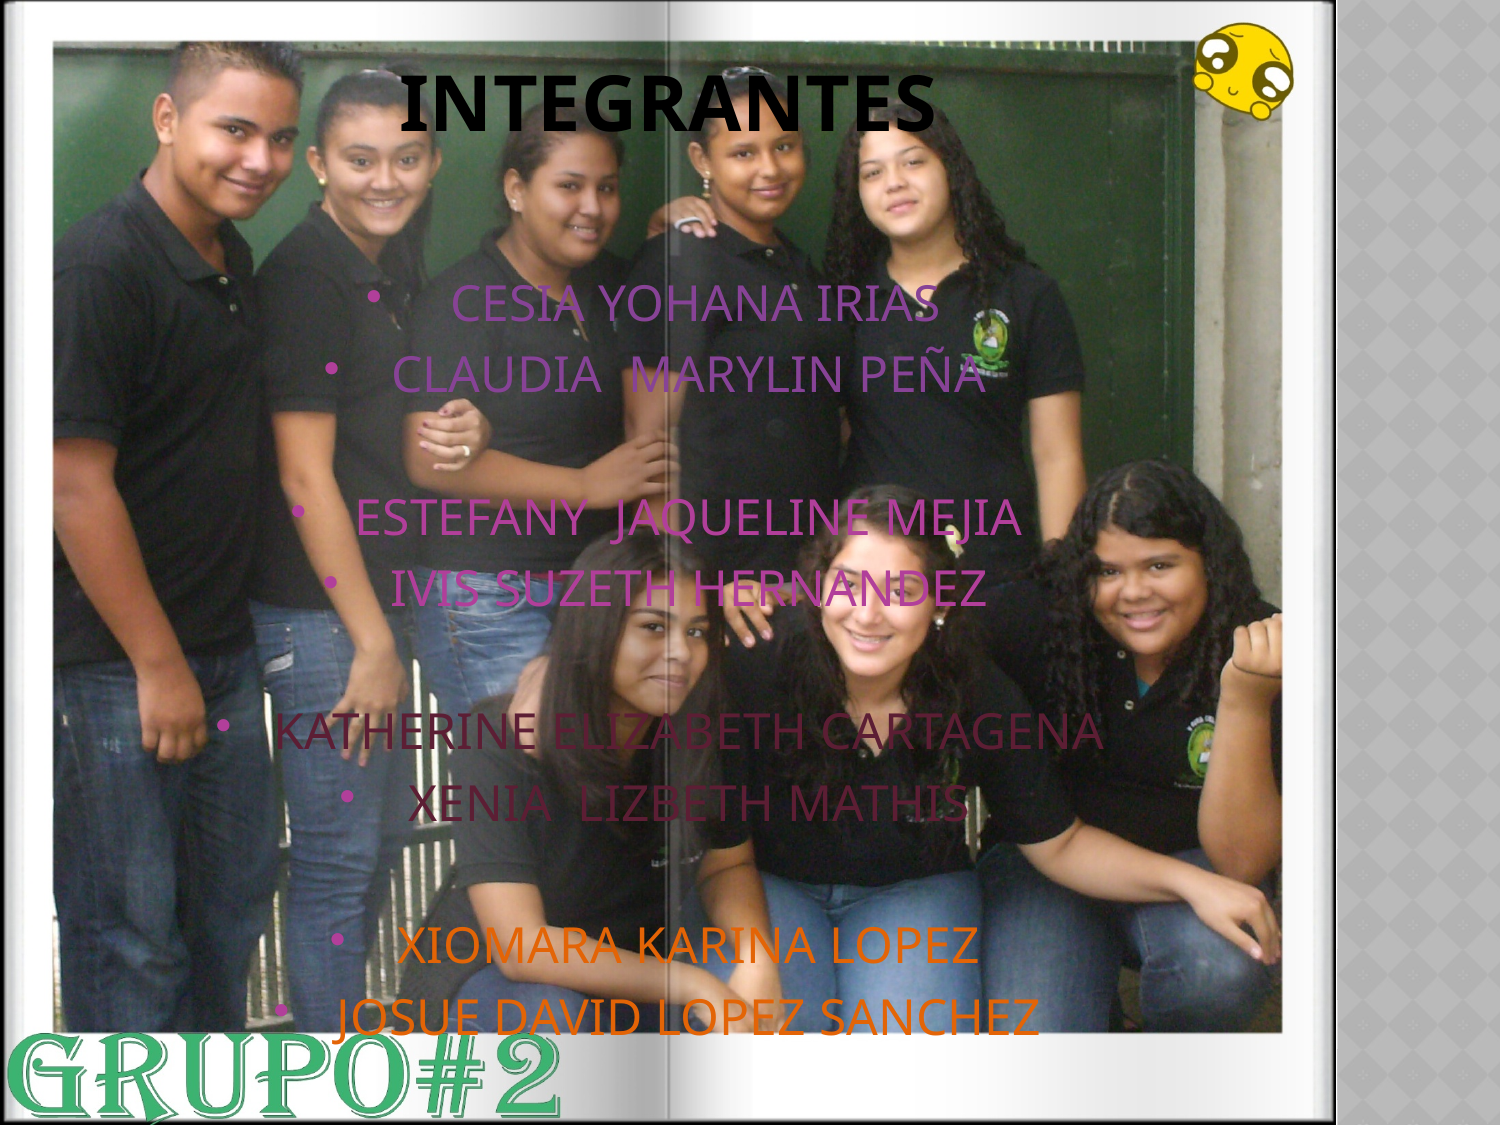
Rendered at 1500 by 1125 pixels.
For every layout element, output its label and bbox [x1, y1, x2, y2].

picture [0, 0, 1337, 1125]
